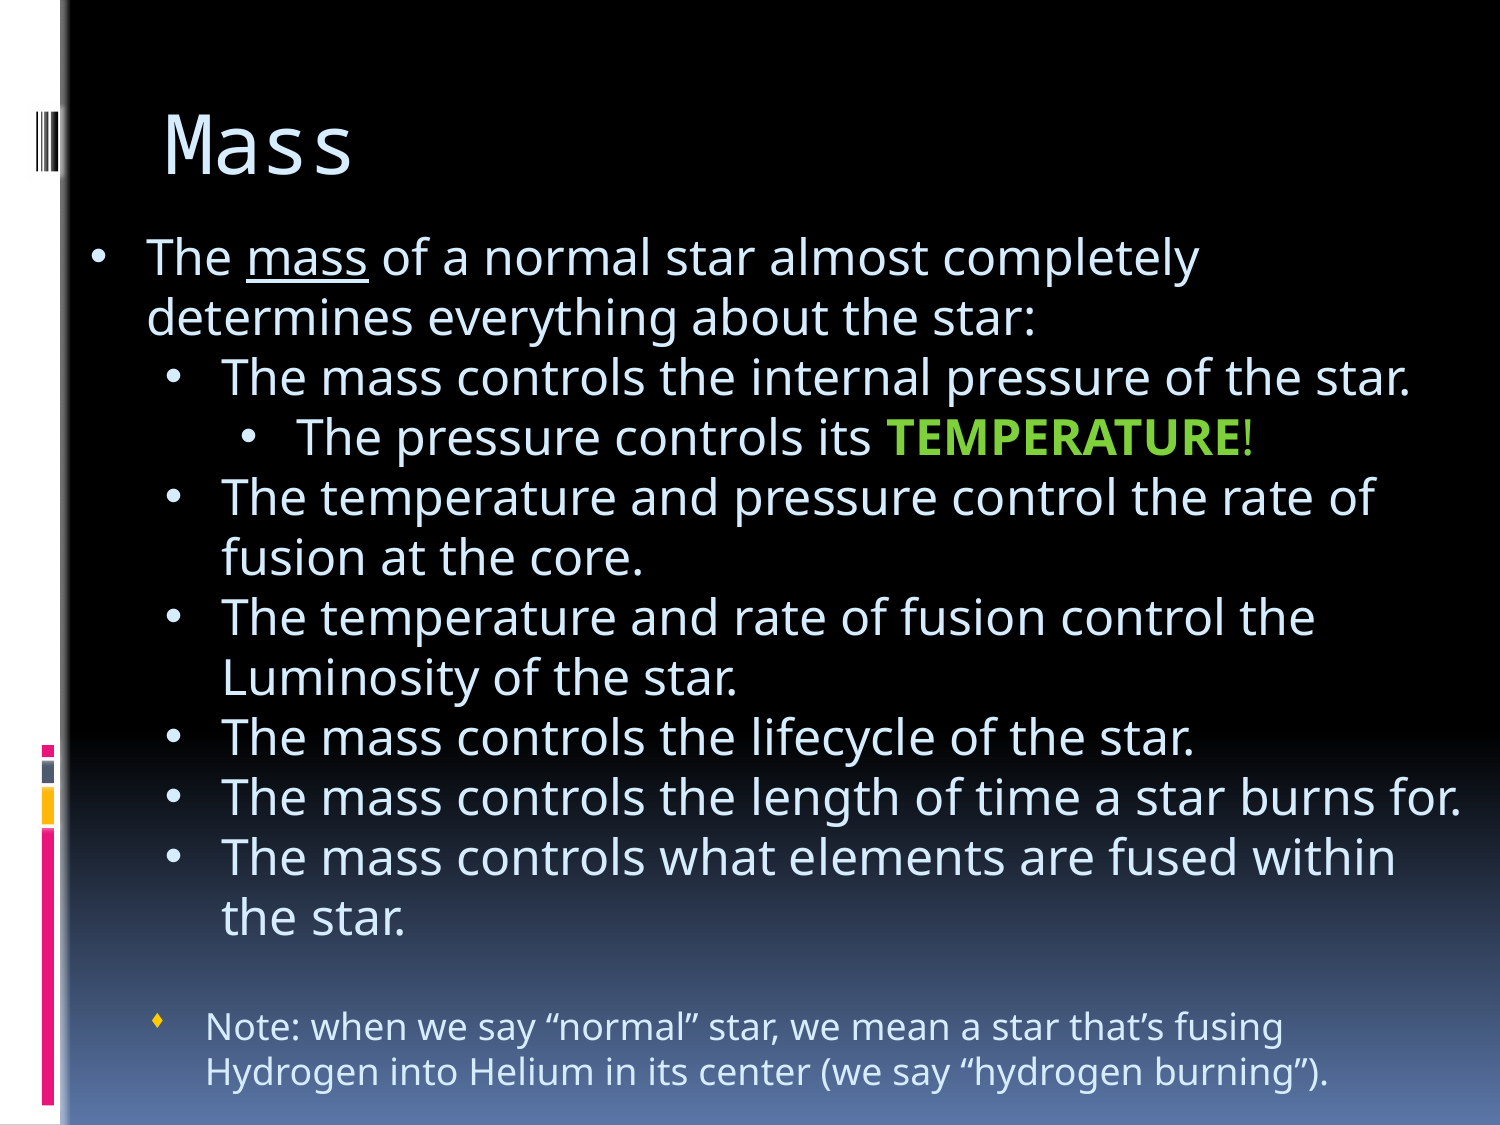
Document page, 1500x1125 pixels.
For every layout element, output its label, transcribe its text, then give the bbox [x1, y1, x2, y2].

title Mass [150, 83, 1425, 234]
text_box Note: when we say “normal” star, we mean a star that’s fusing Hydrogen into Helium in its center (we say “hydrogen burning”). [134, 995, 1447, 1125]
text_box The mass of a normal star almost completely determines everything about the star: The mass controls the internal pressure of the star. The pressure controls its TEMPERATURE! The temperature and pressure control the rate of fusion at the core. The temperature and rate of fusion control the Luminosity of the star. The mass controls the lifecycle of the star. The mass controls the length of time a star burns for. The mass controls what elements are fused within the star. [74, 462, 1486, 768]
